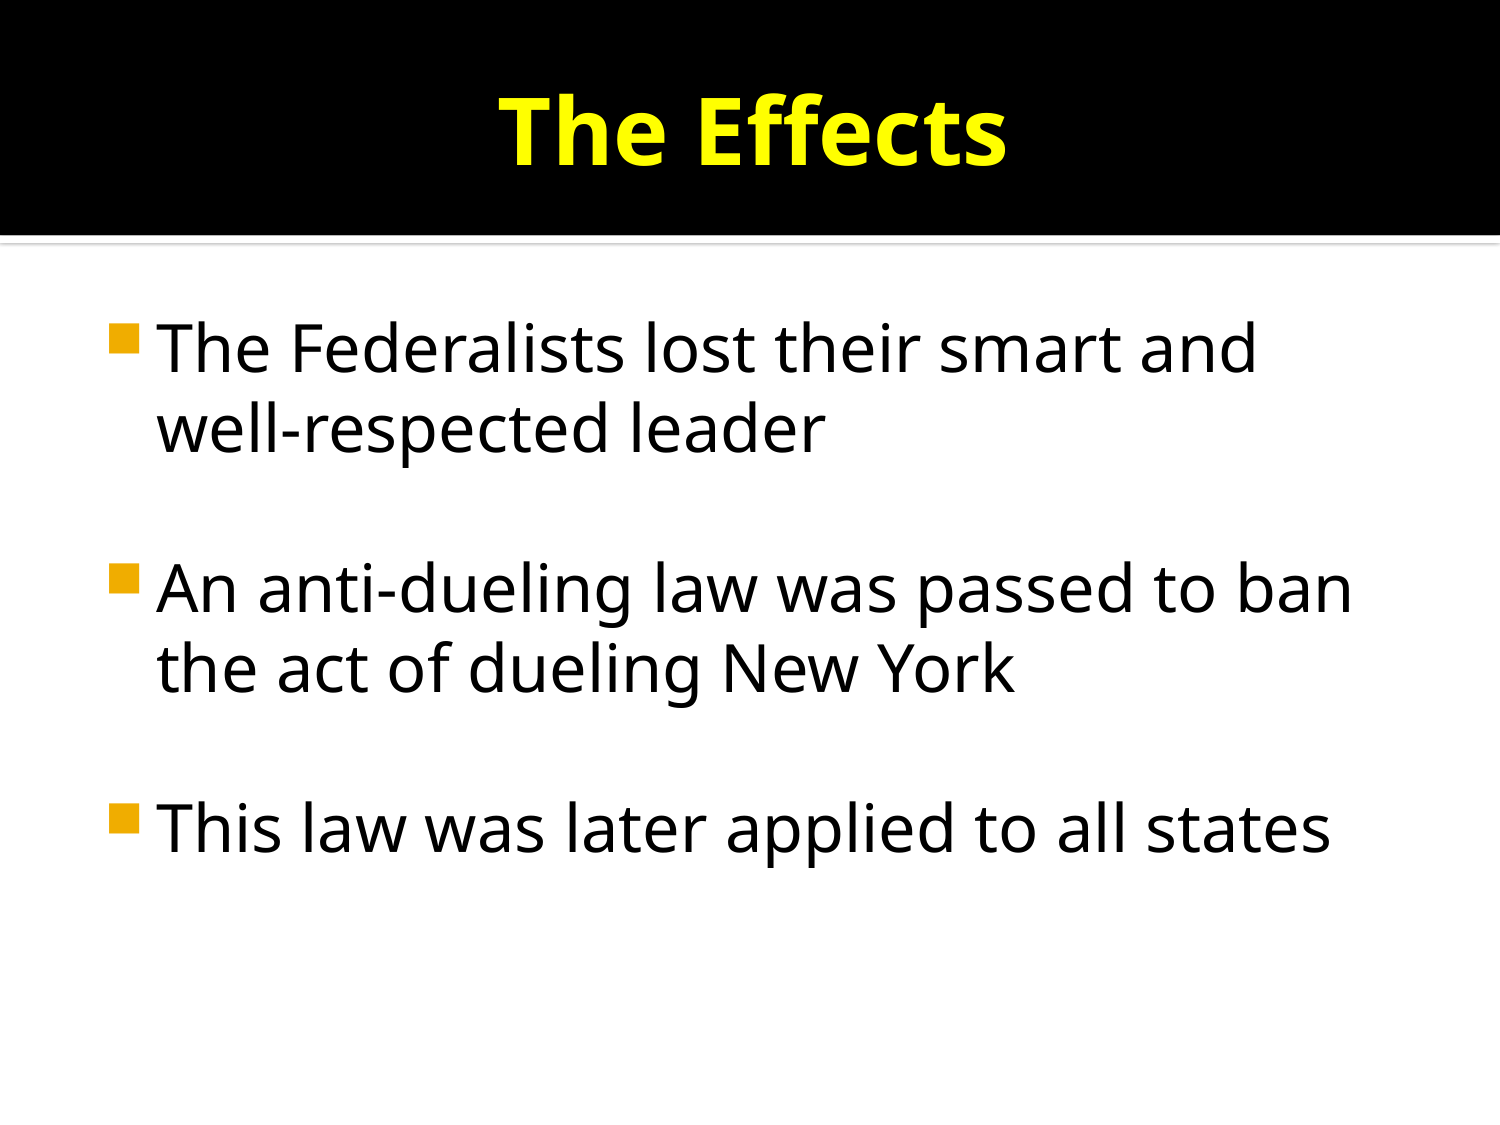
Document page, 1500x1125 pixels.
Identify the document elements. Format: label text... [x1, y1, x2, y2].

list The Federalists lost their smart and well-respected leader An anti-dueling law was passed to ban the act of dueling New York This law was later applied to all states [75, 291, 1425, 1050]
title The Effects [75, 25, 1425, 231]
